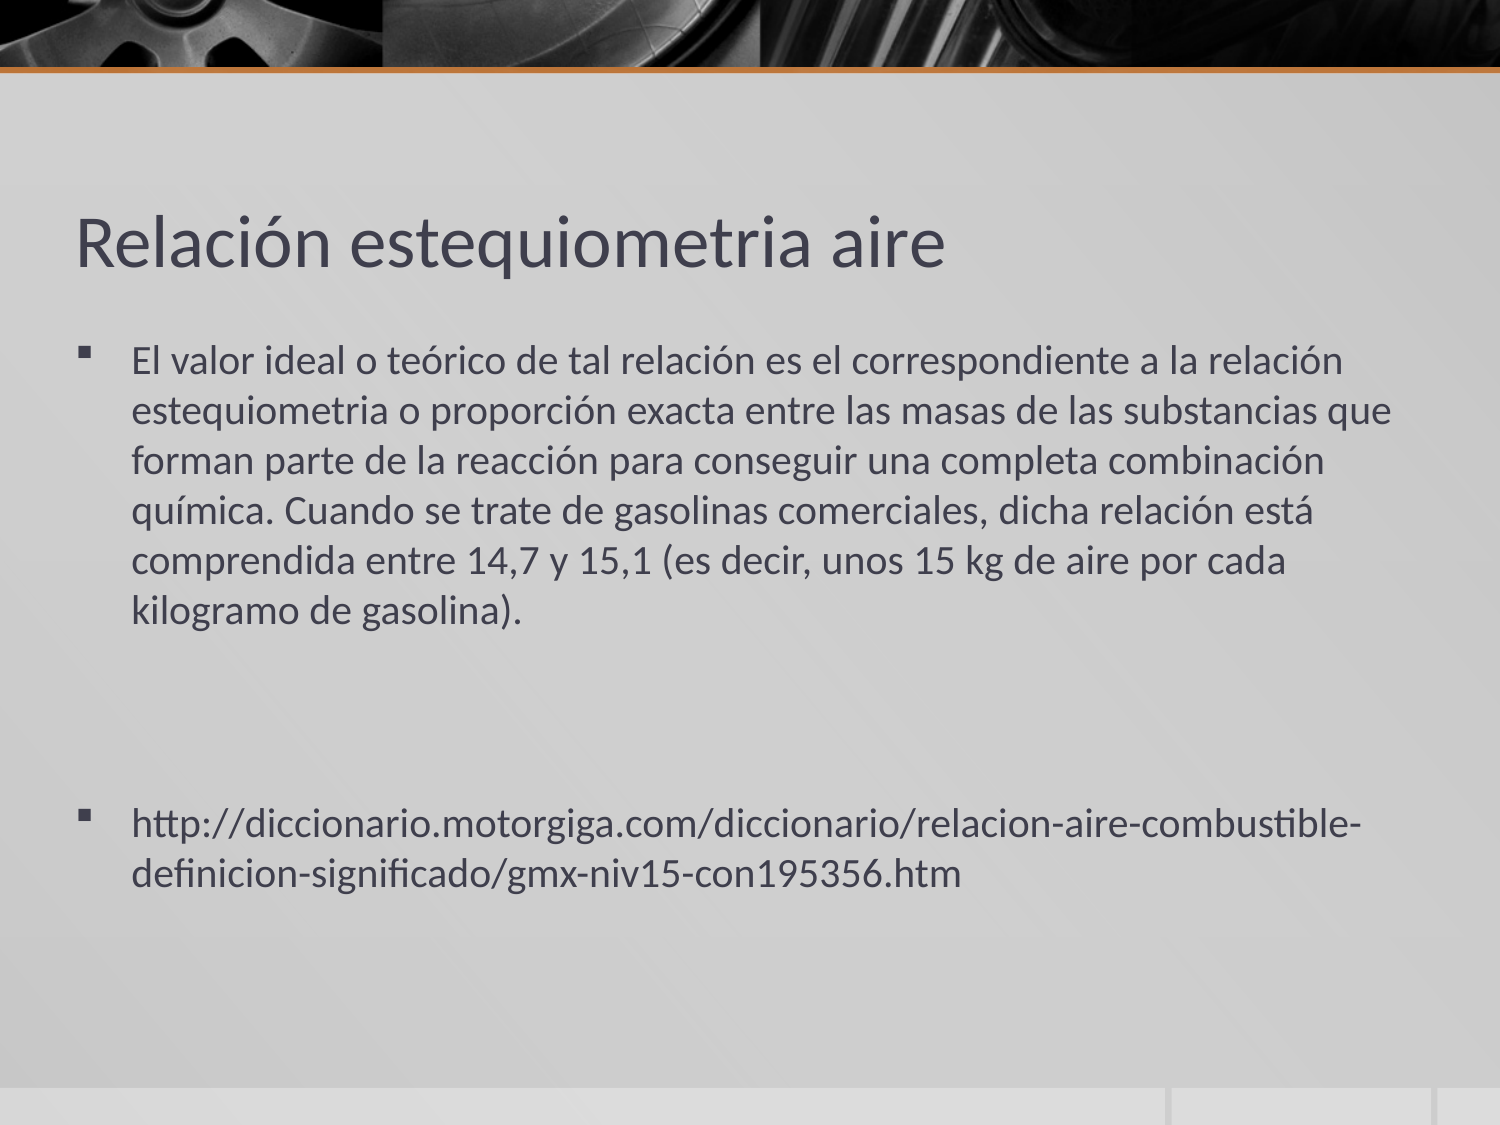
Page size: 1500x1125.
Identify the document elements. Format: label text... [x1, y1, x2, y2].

picture [0, 0, 1500, 67]
title Relación estequiometria aire [75, 162, 1425, 313]
list El valor ideal o teórico de tal relación es el correspondiente a la relación estequiometria o proporción exacta entre las masas de las substancias que forman parte de la reacción para conseguir una completa combinación química. Cuando se trate de gasolinas comerciales, dicha relación está comprendida entre 14,7 y 15,1 (es decir, unos 15 kg de aire por cada kilogramo de gasolina). http://diccionario.motorgiga.com/diccionario/relacion-aire-combustible-definicion-significado/gmx-niv15-con195356.htm [75, 324, 1425, 1005]
